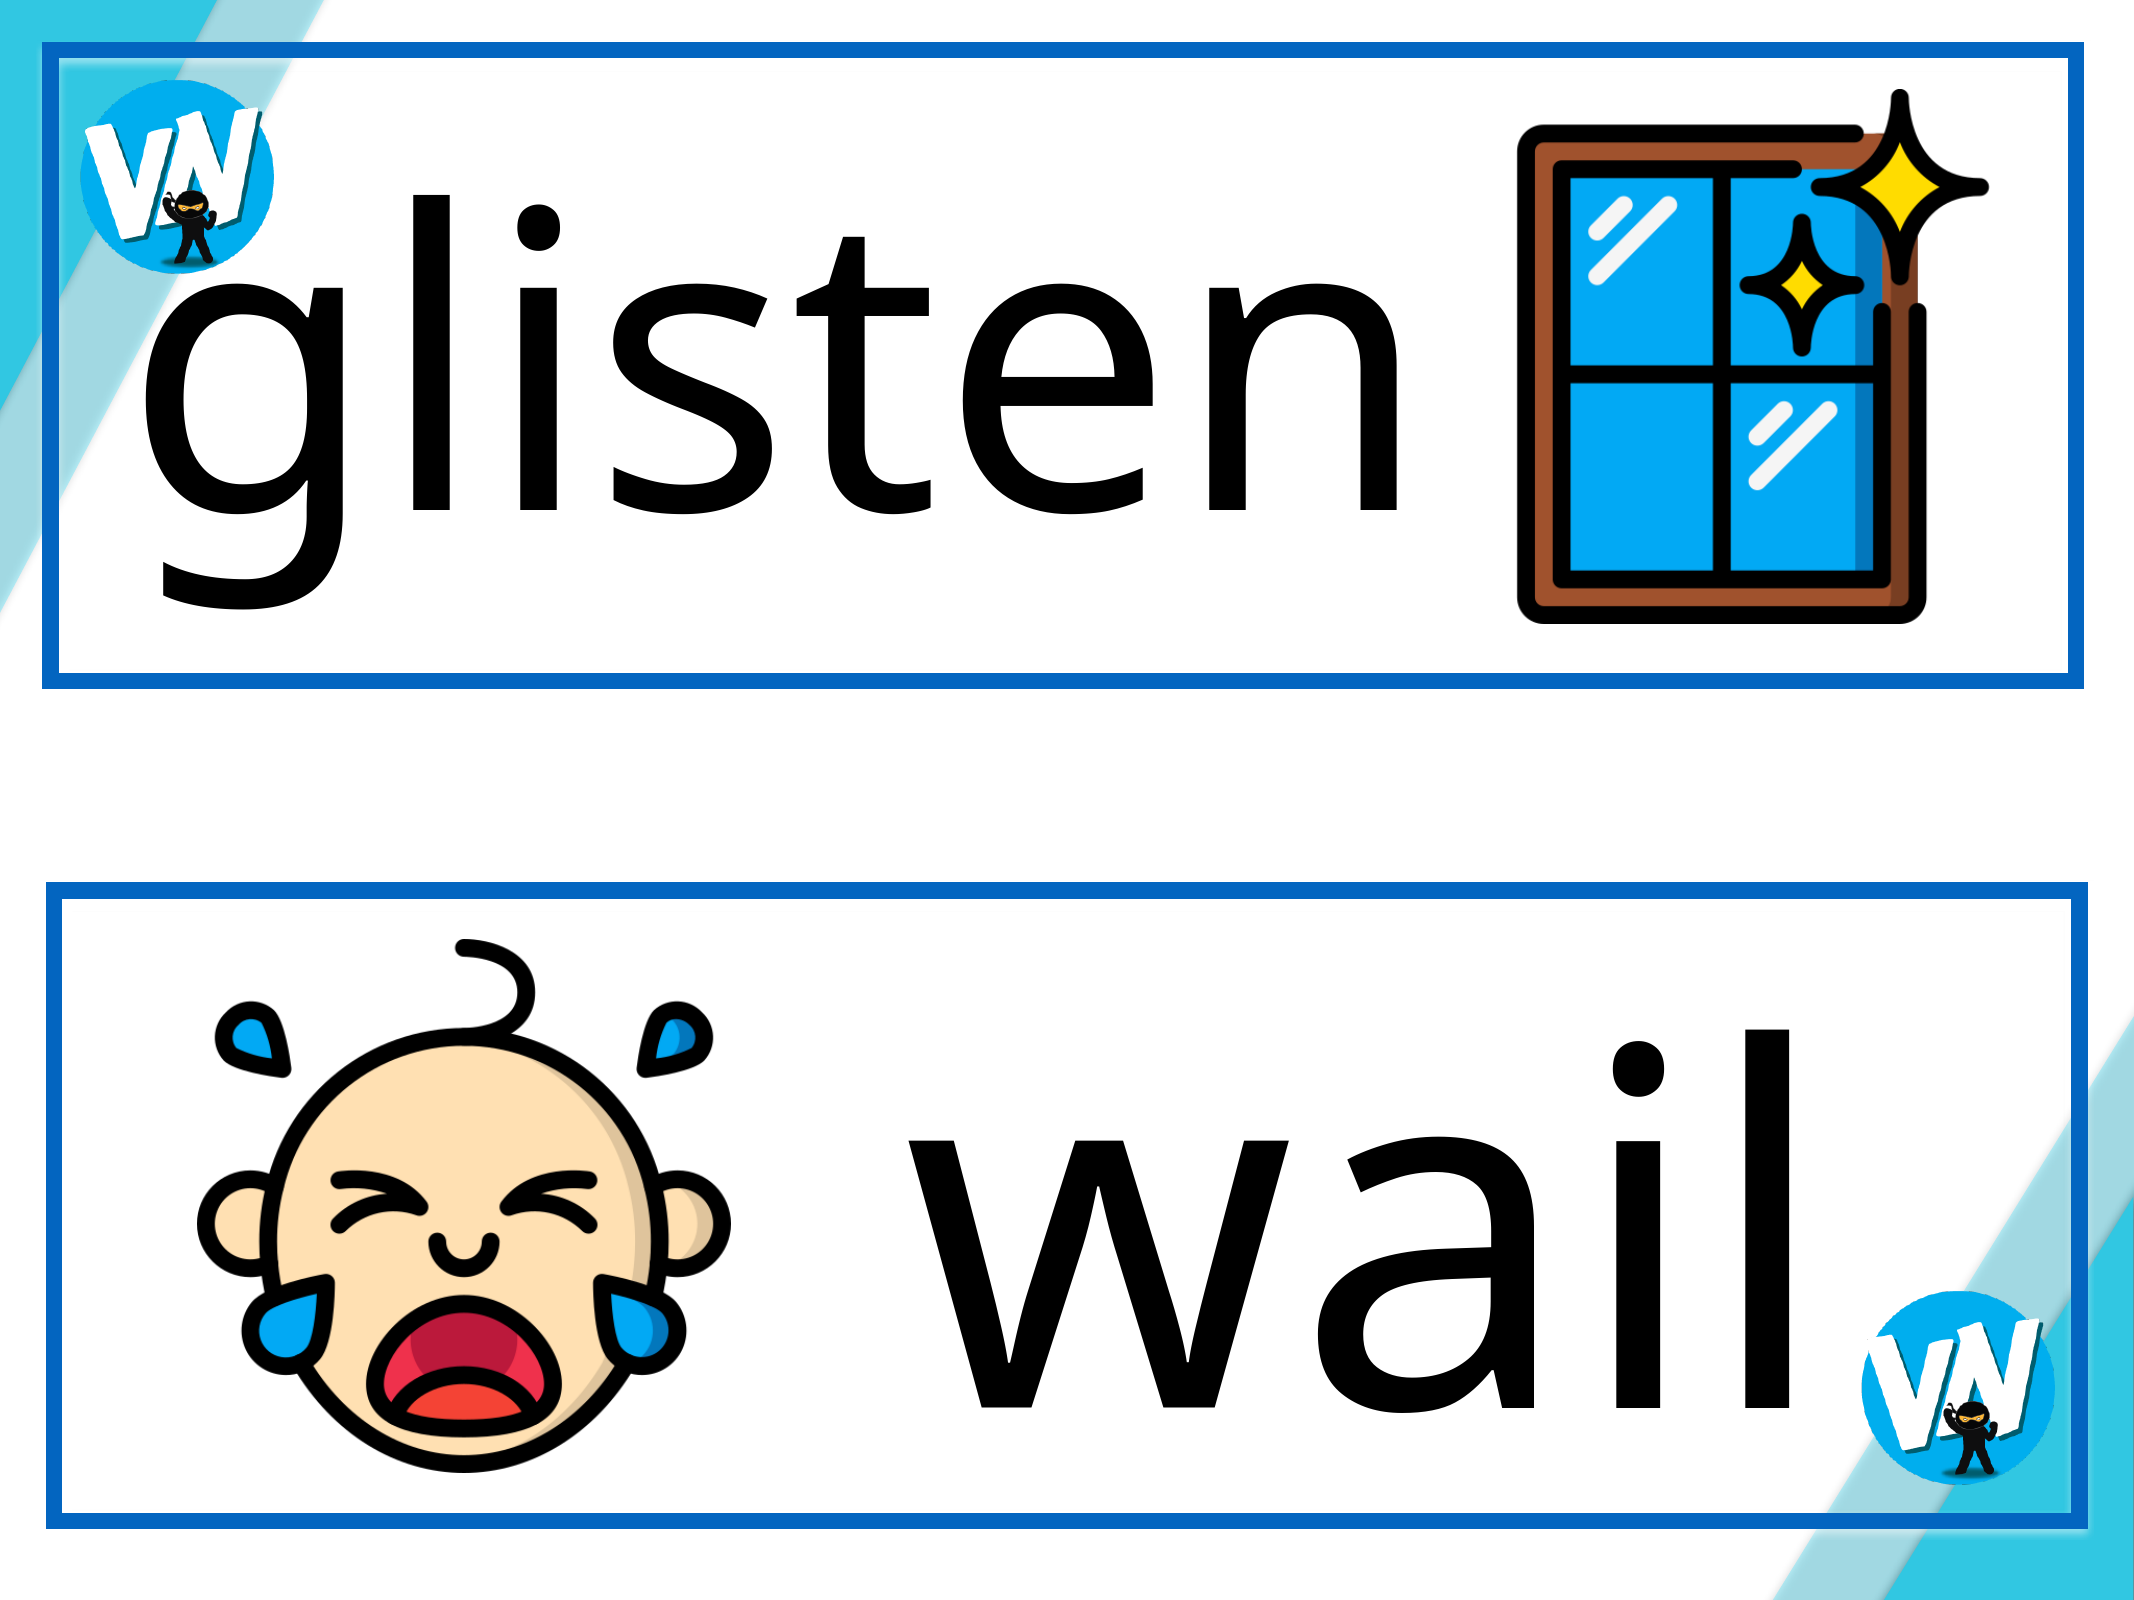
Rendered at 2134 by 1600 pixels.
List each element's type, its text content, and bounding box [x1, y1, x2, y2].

picture [196, 939, 731, 1474]
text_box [1963, 235, 2134, 1600]
text_box [92, 50, 2076, 227]
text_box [0, 0, 81, 1544]
picture [57, 77, 299, 278]
text_box [92, 890, 1956, 1522]
text_box glisten [92, 87, 1483, 602]
text_box [92, 602, 1956, 681]
picture [1837, 1288, 2080, 1488]
text_box wail [559, 902, 1956, 1517]
picture [1485, 89, 2020, 624]
